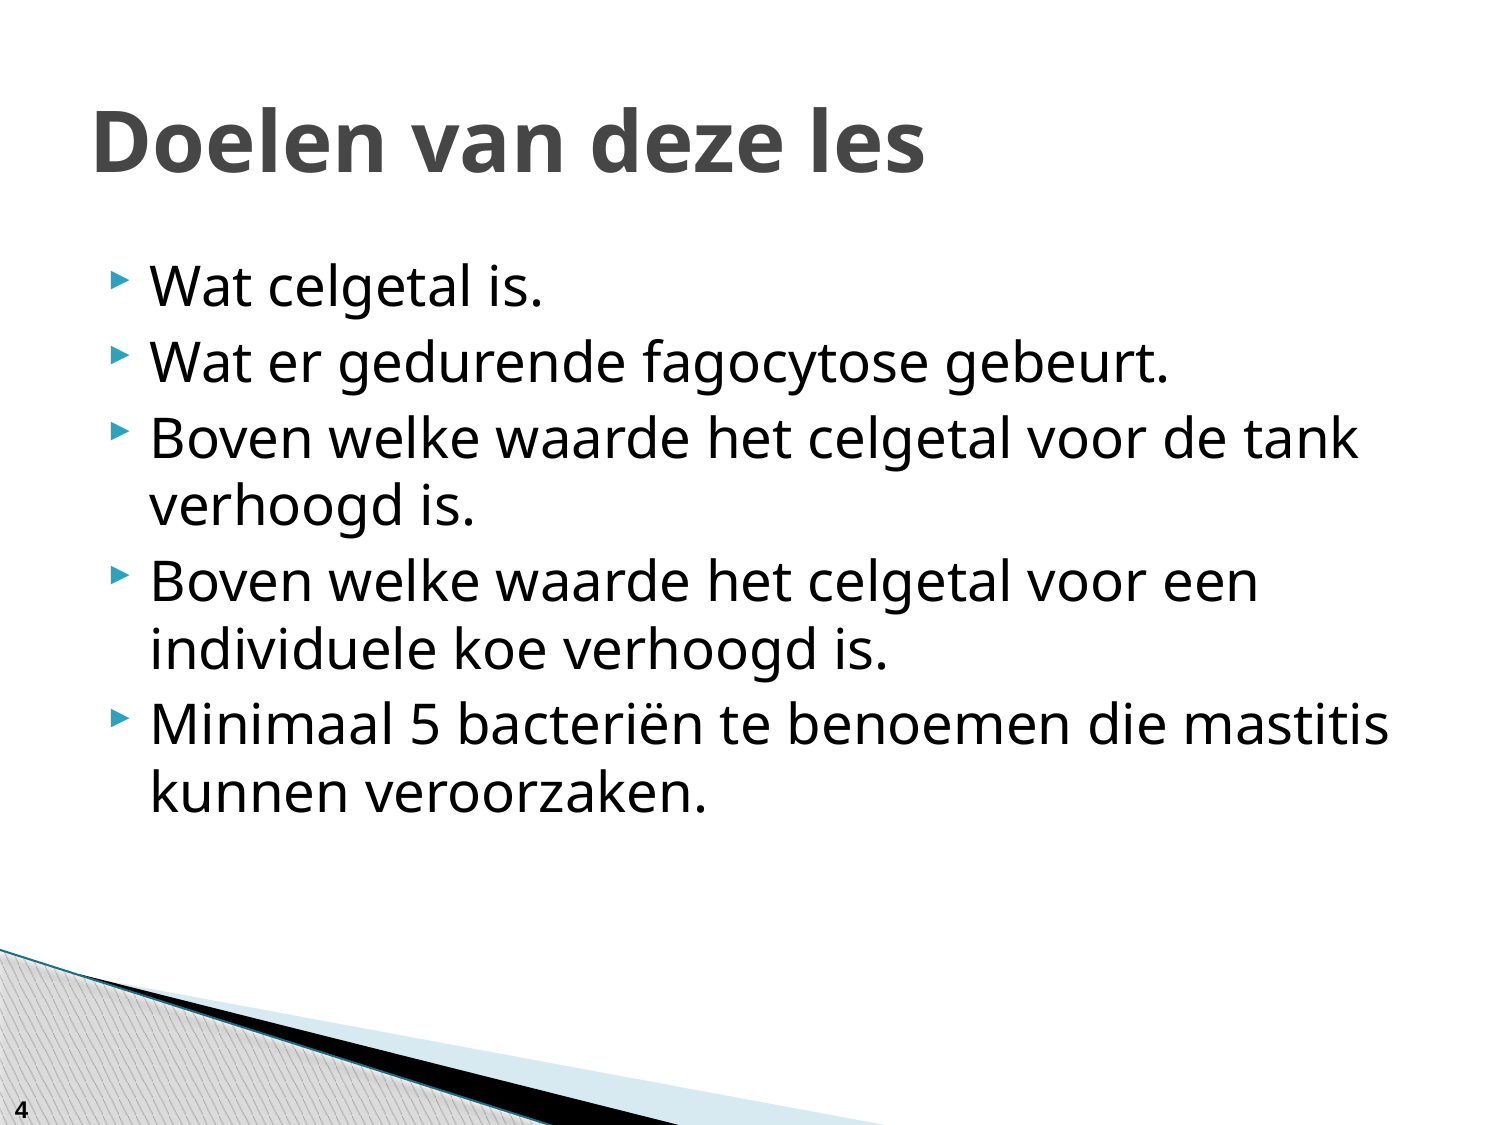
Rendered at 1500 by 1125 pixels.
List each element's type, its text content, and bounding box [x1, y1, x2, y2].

list Wat celgetal is. Wat er gedurende fagocytose gebeurt. Boven welke waarde het celgetal voor de tank verhoogd is. Boven welke waarde het celgetal voor een individuele koe verhoogd is. Minimaal 5 bacteriën te benoemen die mastitis kunnen veroorzaken. [75, 243, 1425, 986]
title Doelen van deze les [75, 45, 1425, 233]
